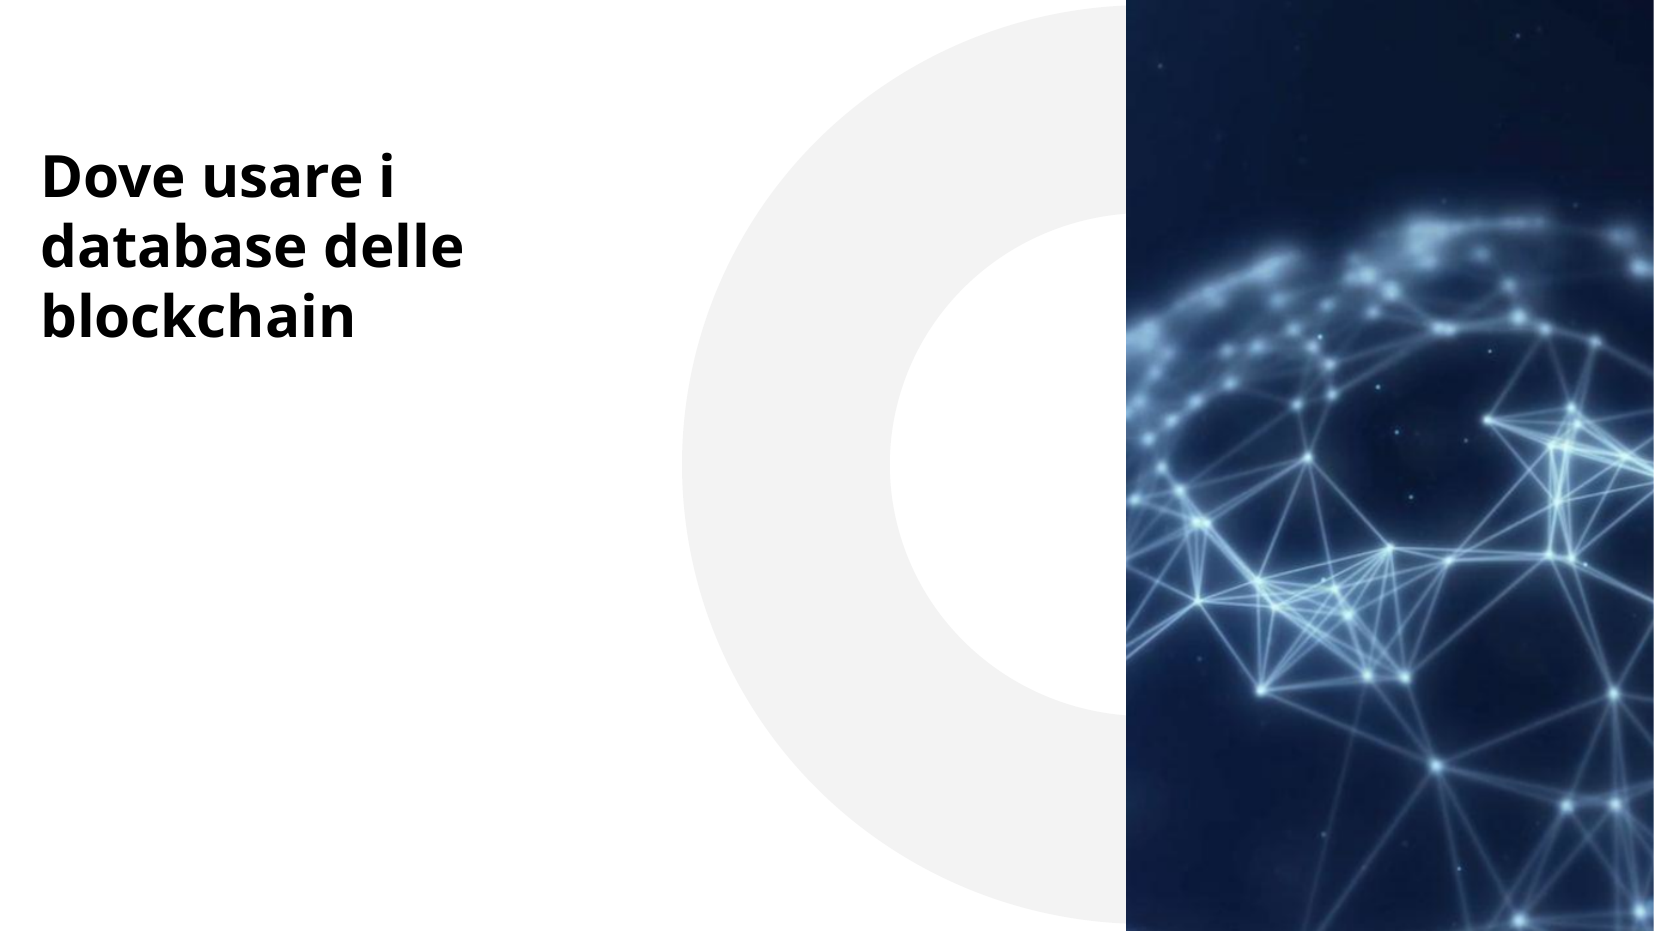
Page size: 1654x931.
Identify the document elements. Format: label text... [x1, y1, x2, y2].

title Dove usare i database delle blockchain [40, 137, 620, 351]
picture [1126, 0, 1654, 931]
